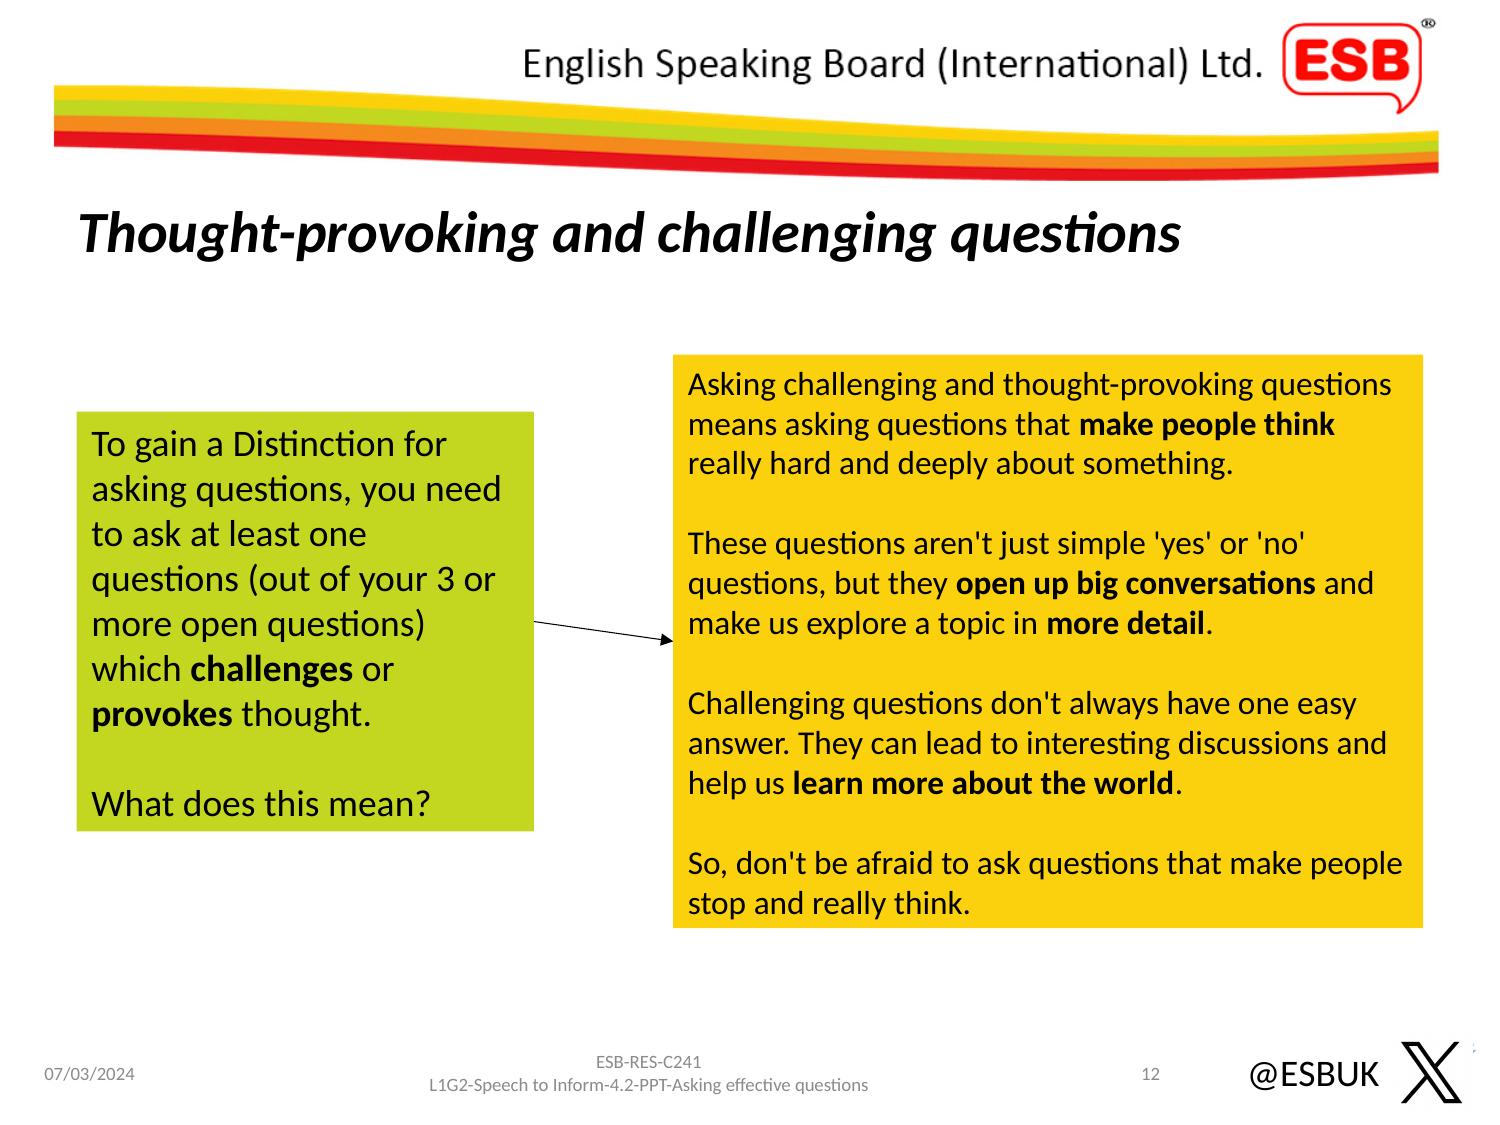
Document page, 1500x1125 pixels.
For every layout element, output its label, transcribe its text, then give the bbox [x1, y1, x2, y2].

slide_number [29, 1042, 367, 1103]
text_box Asking challenging and thought-provoking questions means asking questions that make people think really hard and deeply about something. These questions aren't just simple 'yes' or 'no' questions, but they open up big conversations and make us explore a topic in more detail. Challenging questions don't always have one easy answer. They can lead to interesting discussions and help us learn more about the world. So, don't be afraid to ask questions that make people stop and really think. [673, 354, 1424, 929]
slide_number 12 [930, 1042, 1176, 1103]
footer ESB-RES-C241 L1G2-Speech to Inform-4.2-PPT-Asking effective questions [395, 1042, 902, 1103]
picture [1393, 1029, 1476, 1116]
text_box To gain a Distinction for asking questions, you need to ask at least one questions (out of your 3 or more open questions) which challenges or provokes thought. What does this mean? [76, 411, 534, 832]
title Thought-provoking and challenging questions [62, 174, 1357, 293]
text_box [533, 623, 674, 653]
picture [0, 0, 1500, 189]
